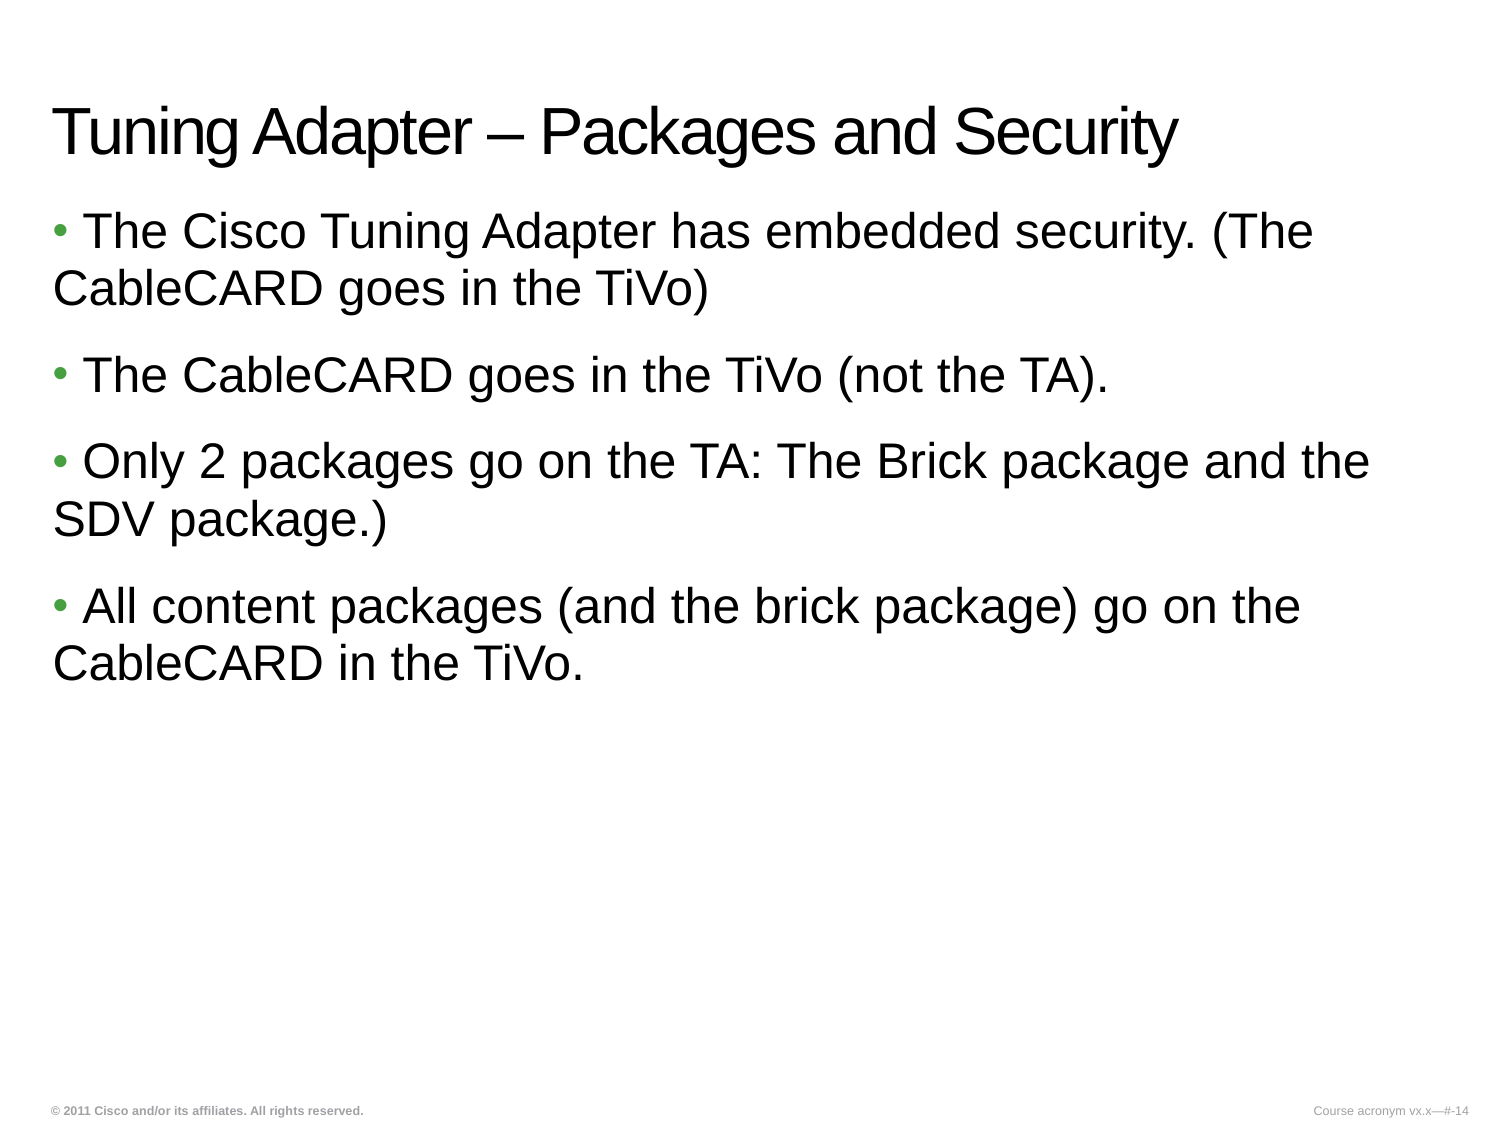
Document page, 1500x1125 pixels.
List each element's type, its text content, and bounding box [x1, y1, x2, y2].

title Tuning Adapter – Packages and Security [37, 37, 1463, 175]
list The Cisco Tuning Adapter has embedded security. (The CableCARD goes in the TiVo) The CableCARD goes in the TiVo (not the TA). Only 2 packages go on the TA: The Brick package and the SDV package.) All content packages (and the brick package) go on the CableCARD in the TiVo. [37, 195, 1463, 1095]
